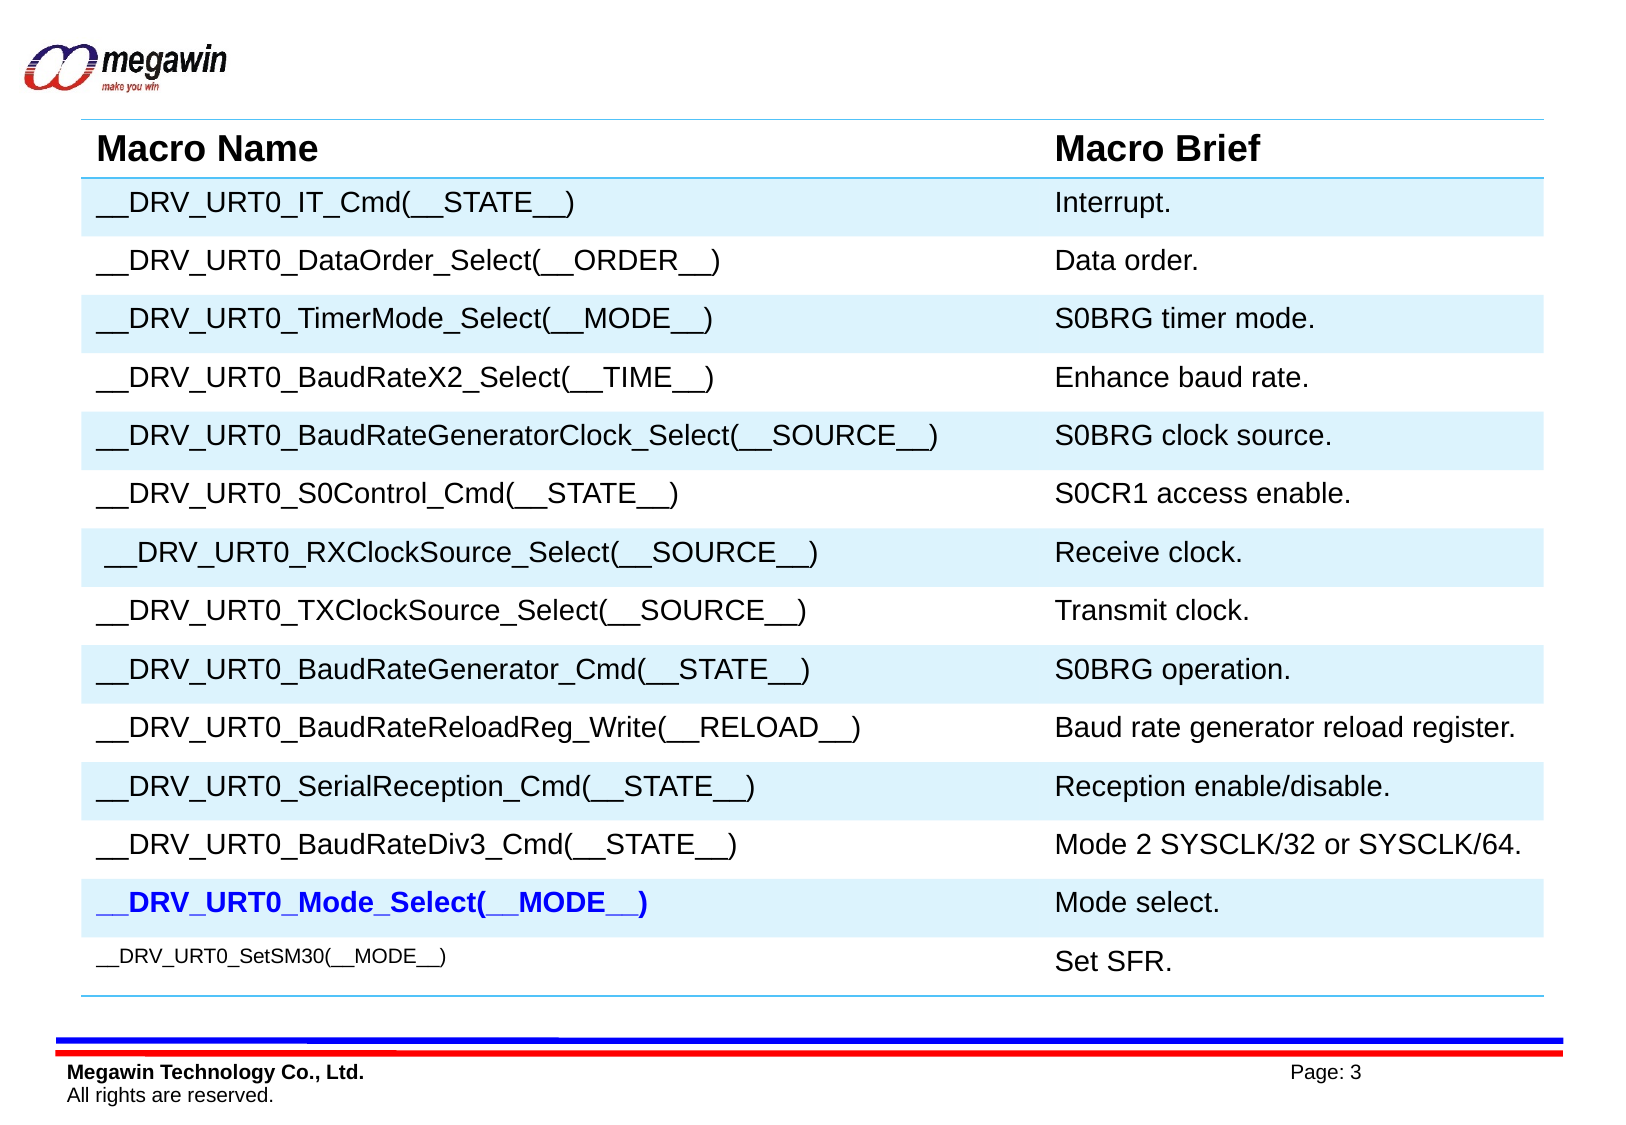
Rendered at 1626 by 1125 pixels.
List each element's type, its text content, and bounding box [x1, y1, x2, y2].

table_cell S0CR1 access enable. [1040, 470, 1544, 528]
table_cell S0BRG clock source. [1040, 412, 1544, 470]
table_cell __DRV_URT0_BaudRateReloadReg_Write(__RELOAD__) [81, 704, 1040, 762]
table_cell __DRV_URT0_IT_Cmd(__STATE__) [81, 179, 1040, 236]
table_cell __DRV_URT0_RXClockSource_Select(__SOURCE__) [81, 528, 1040, 587]
table_cell __DRV_URT0_S0Control_Cmd(__STATE__) [81, 470, 1040, 528]
table_cell Mode select. [1040, 879, 1544, 937]
table_cell __DRV_URT0_BaudRateGenerator_Cmd(__STATE__) [81, 645, 1040, 704]
table_cell __DRV_URT0_BaudRateX2_Select(__TIME__) [81, 353, 1040, 412]
table_cell __DRV_URT0_Mode_Select(__MODE__) [81, 879, 1040, 937]
table_cell __DRV_URT0_BaudRateGeneratorClock_Select(__SOURCE__) [81, 412, 1040, 470]
table_cell Enhance baud rate. [1040, 353, 1544, 412]
picture [19, 37, 231, 97]
table_cell S0BRG operation. [1040, 645, 1544, 704]
table_cell Data order. [1040, 236, 1544, 295]
table_cell __DRV_URT0_BaudRateDiv3_Cmd(__STATE__) [81, 820, 1040, 879]
table_cell Mode 2 SYSCLK/32 or SYSCLK/64. [1040, 820, 1544, 879]
table_cell Baud rate generator reload register. [1040, 704, 1544, 762]
table_cell Set SFR. [1040, 937, 1544, 995]
table_cell __DRV_URT0_TimerMode_Select(__MODE__) [81, 295, 1040, 353]
table_cell __DRV_URT0_SetSM30(__MODE__) [81, 937, 1040, 995]
table_cell S0BRG timer mode. [1040, 295, 1544, 353]
table_cell Reception enable/disable. [1040, 762, 1544, 820]
table_cell __DRV_URT0_TXClockSource_Select(__SOURCE__) [81, 587, 1040, 645]
table_cell Transmit clock. [1040, 587, 1544, 645]
table_header Macro Brief [1040, 120, 1544, 177]
table_header Macro Name [81, 120, 1040, 177]
table_cell __DRV_URT0_DataOrder_Select(__ORDER__) [81, 236, 1040, 295]
table_cell Receive clock. [1040, 528, 1544, 587]
table_cell Interrupt. [1040, 179, 1544, 236]
table_cell __DRV_URT0_SerialReception_Cmd(__STATE__) [81, 762, 1040, 820]
